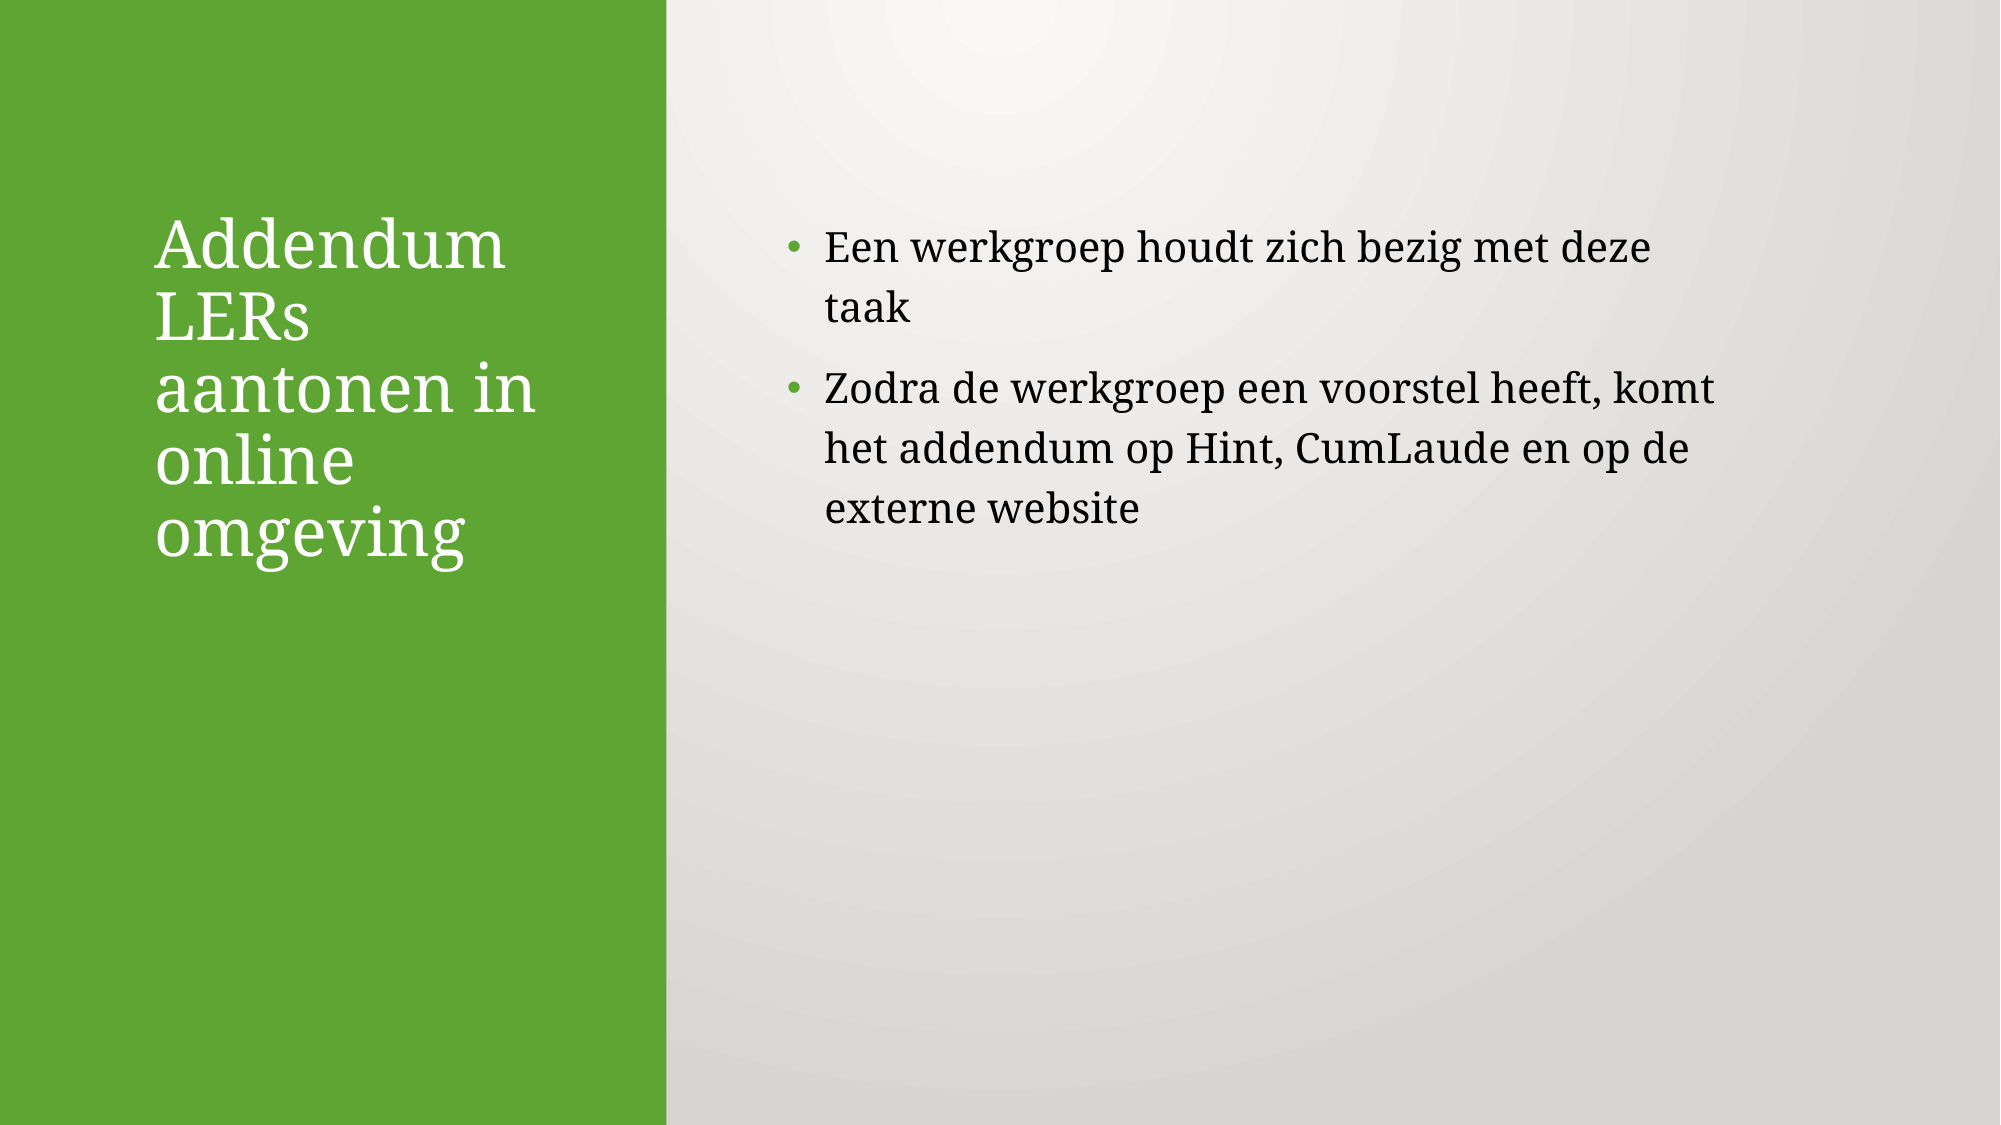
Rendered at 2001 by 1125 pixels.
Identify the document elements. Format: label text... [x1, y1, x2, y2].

text_box [668, 0, 2000, 1125]
text_box [0, 0, 668, 1125]
title Addendum LERs aantonen in online omgeving [139, 203, 587, 956]
list Een werkgroep houdt zich bezig met deze taak Zodra de werkgroep een voorstel heeft, komt het addendum op Hint, CumLaude en op de externe website [771, 203, 1762, 1010]
